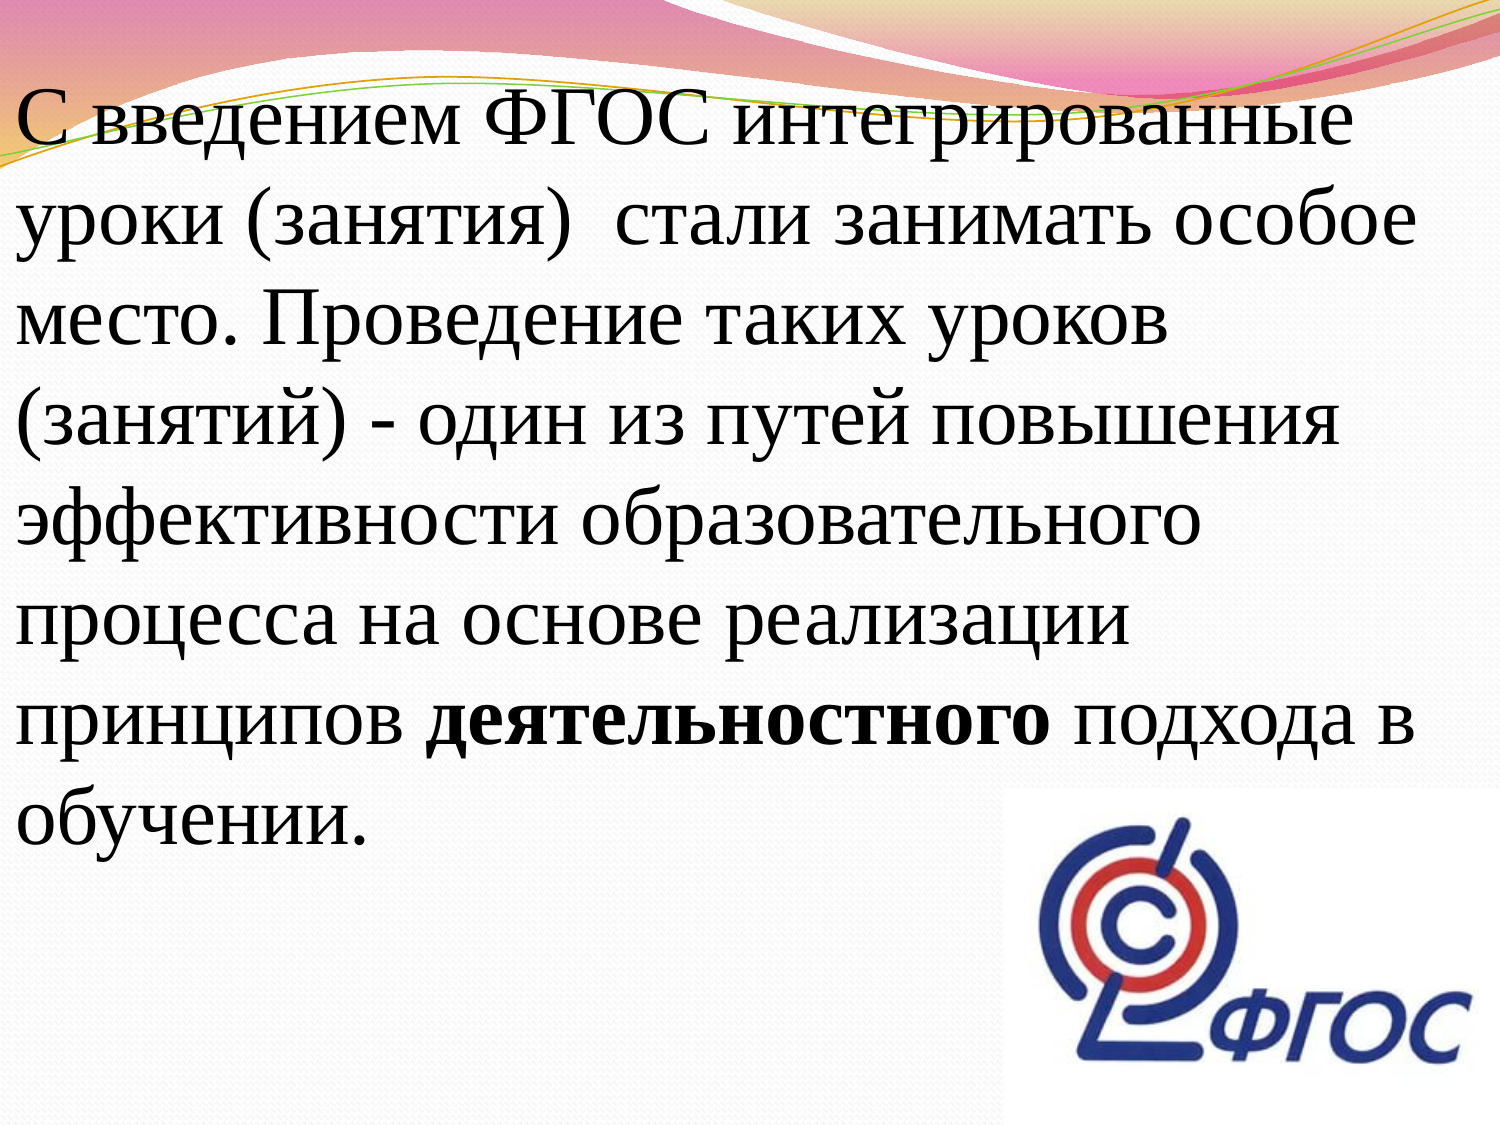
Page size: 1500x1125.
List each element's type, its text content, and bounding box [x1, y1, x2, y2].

text_box С введением ФГОС интегрированные уроки (занятия) стали занимать особое место. Проведение таких уроков (занятий) - один из путей повышения эффективности образовательного процесса на основе реализации принципов деятельностного подхода в обучении. [0, 0, 1500, 869]
picture [1004, 788, 1500, 1125]
